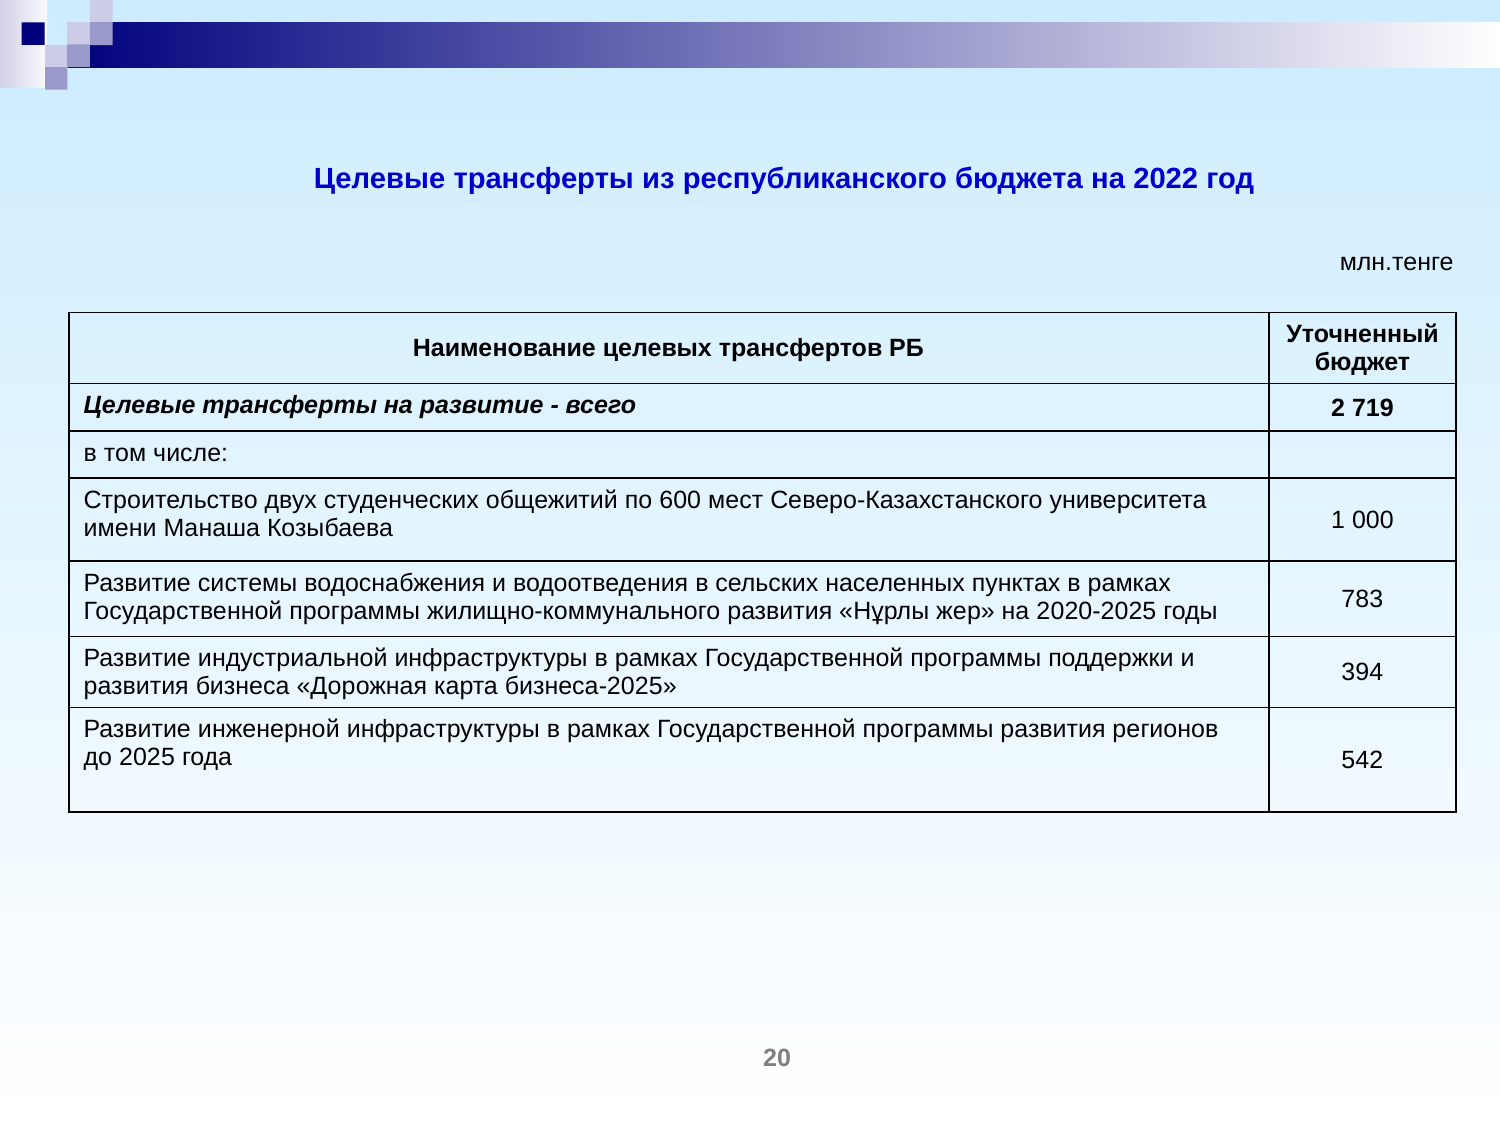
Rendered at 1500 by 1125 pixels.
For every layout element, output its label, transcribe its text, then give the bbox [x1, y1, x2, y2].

table_header Наименование целевых трансфертов РБ [70, 313, 1268, 383]
table_cell в том числе: [70, 432, 1268, 477]
text_box 20 [627, 1024, 928, 1088]
table_cell 1 000 [1270, 479, 1455, 560]
table_header Уточненный бюджет [1270, 313, 1455, 383]
table_cell Развитие индустриальной инфраструктуры в рамках Государственной программы поддержки и развития бизнеса «Дорожная карта бизнеса-2025» [70, 637, 1268, 707]
table_cell Развитие системы водоснабжения и водоотведения в сельских населенных пунктах в рамках Государственной программы жилищно-коммунального развития «Нұрлы жер» на 2020-2025 годы [70, 562, 1268, 636]
table_cell 2 719 [1270, 384, 1455, 430]
text_box млн.тенге [1293, 244, 1500, 277]
table_cell Целевые трансферты на развитие - всего [70, 384, 1268, 430]
table_cell 542 [1270, 708, 1455, 811]
table_cell Развитие инженерной инфраструктуры в рамках Государственной программы развития регионов до 2025 года [70, 708, 1268, 811]
table_cell 394 [1270, 637, 1455, 707]
table_cell 783 [1270, 562, 1455, 636]
table_cell [1270, 432, 1455, 477]
table_cell Строительство двух студенческих общежитий по 600 мест Северо-Казахстанского университета имени Манаша Козыбаева [70, 479, 1268, 560]
title Целевые трансферты из республиканского бюджета на 2022 год [68, 152, 1500, 202]
